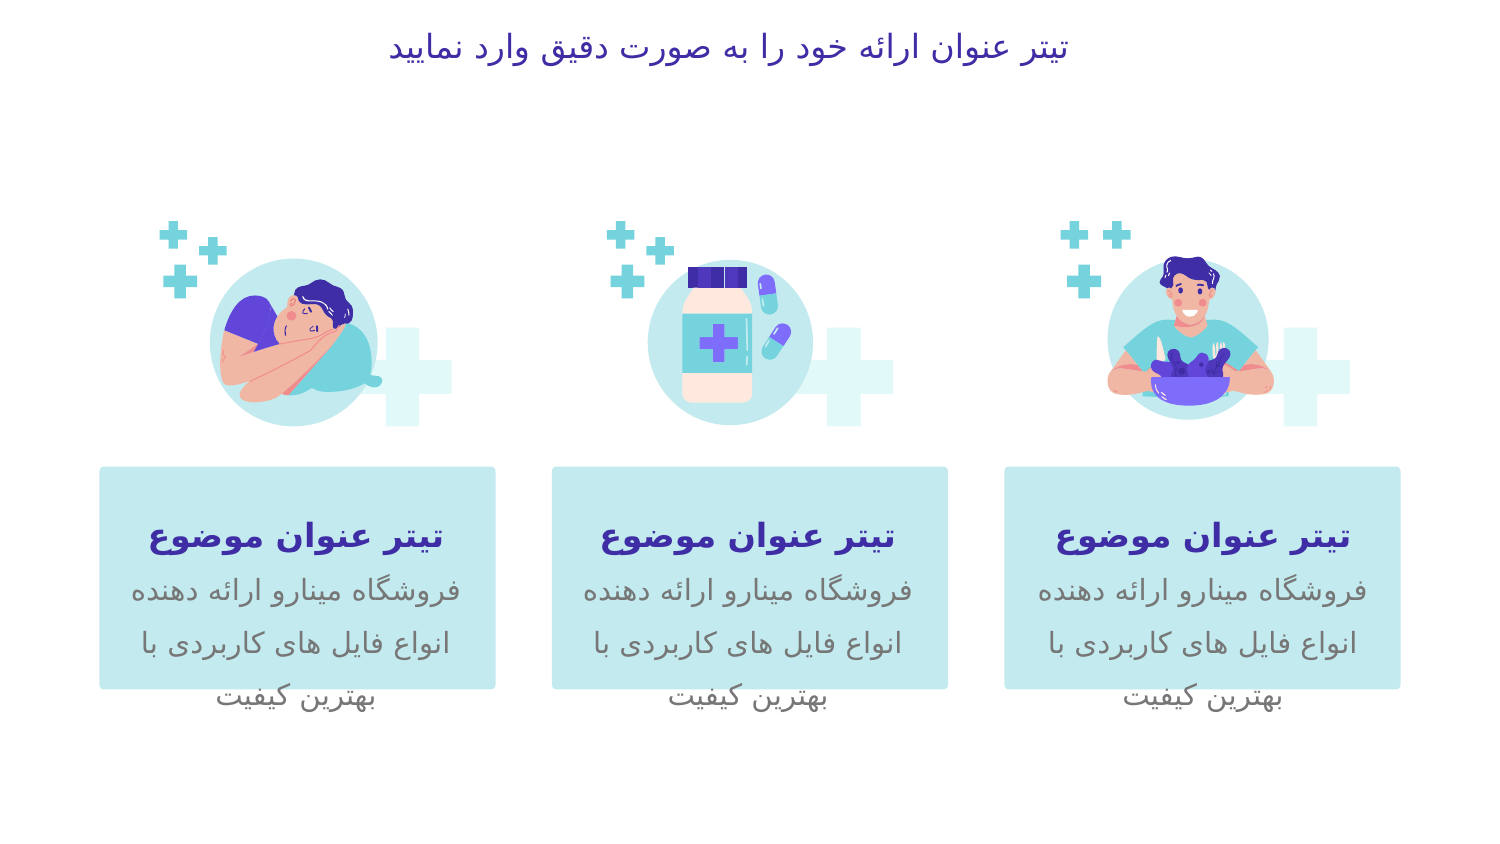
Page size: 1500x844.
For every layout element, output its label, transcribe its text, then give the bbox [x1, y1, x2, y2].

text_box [551, 220, 949, 690]
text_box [1004, 220, 1401, 690]
text_box تیتر عنوان ارائه خود را به صورت دقیق وارد نمایید [225, 17, 1234, 73]
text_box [99, 220, 496, 690]
text_box تیتر عنوان موضوع فروشگاه مینارو ارائه دهنده انواع فایل های کاربردی با بهترین کیفیت [106, 698, 486, 719]
text_box تیتر عنوان موضوع فروشگاه مینارو ارائه دهنده انواع فایل های کاربردی با بهترین کیفیت [558, 698, 938, 719]
text_box تیتر عنوان موضوع فروشگاه مینارو ارائه دهنده انواع فایل های کاربردی با بهترین کیفیت [1013, 698, 1393, 719]
